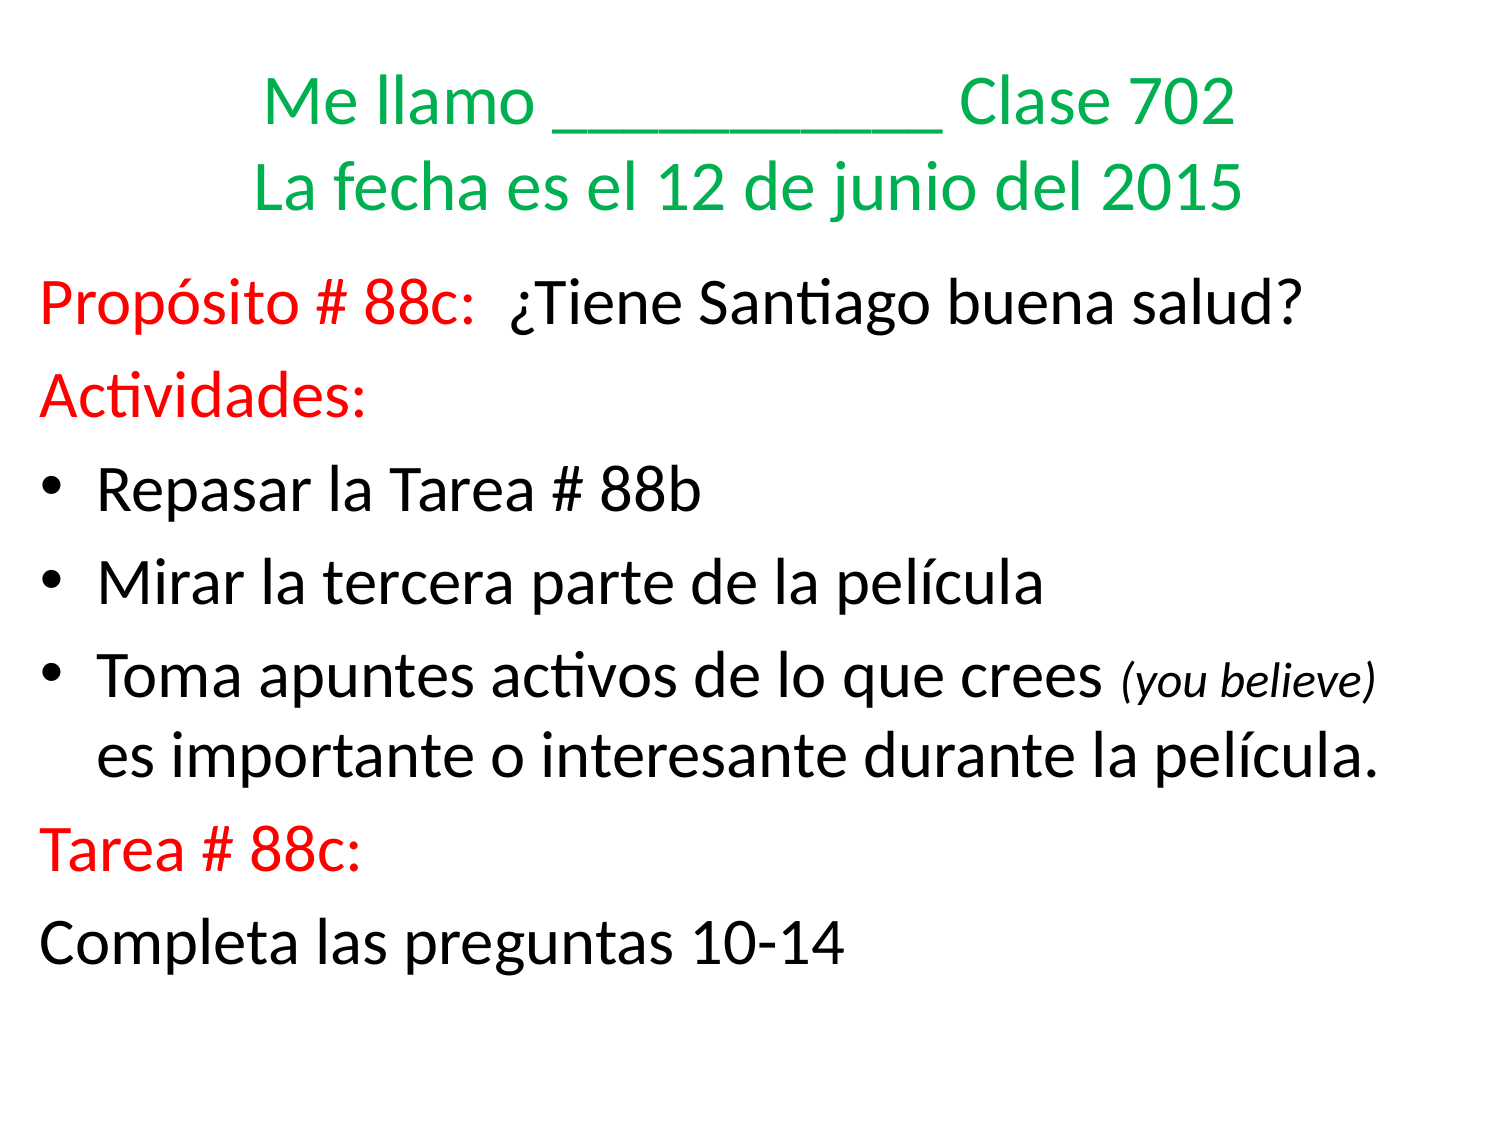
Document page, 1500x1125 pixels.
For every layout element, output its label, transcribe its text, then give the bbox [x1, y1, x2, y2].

list Propósito # 88c: ¿Tiene Santiago buena salud? Actividades: Repasar la Tarea # 88b Mirar la tercera parte de la película Toma apuntes activos de lo que crees (you believe) es importante o interesante durante la película. Tarea # 88c: Completa las preguntas 10-14 [24, 249, 1450, 1088]
title Me llamo ___________ Clase 702 La fecha es el 12 de junio del 2015 [37, 45, 1463, 233]
